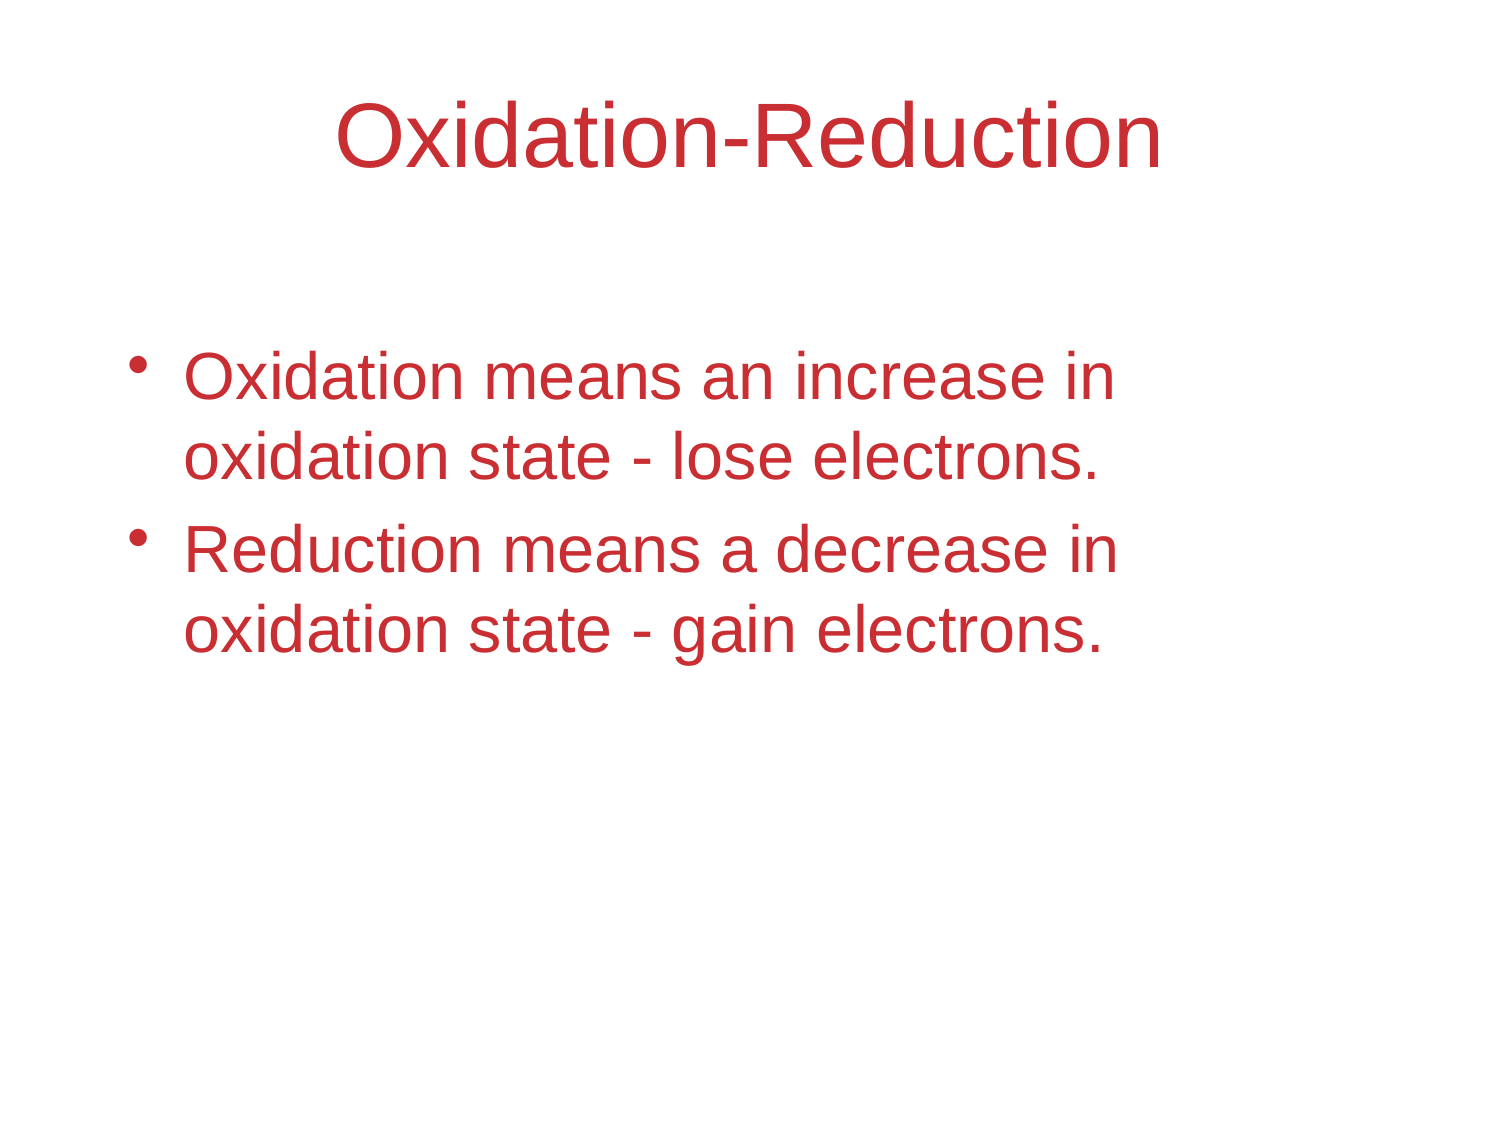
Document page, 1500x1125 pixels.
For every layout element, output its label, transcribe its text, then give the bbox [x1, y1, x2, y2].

list Oxidation means an increase in oxidation state - lose electrons. Reduction means a decrease in oxidation state - gain electrons. [112, 324, 1388, 1001]
title Oxidation-Reduction [112, 37, 1388, 226]
